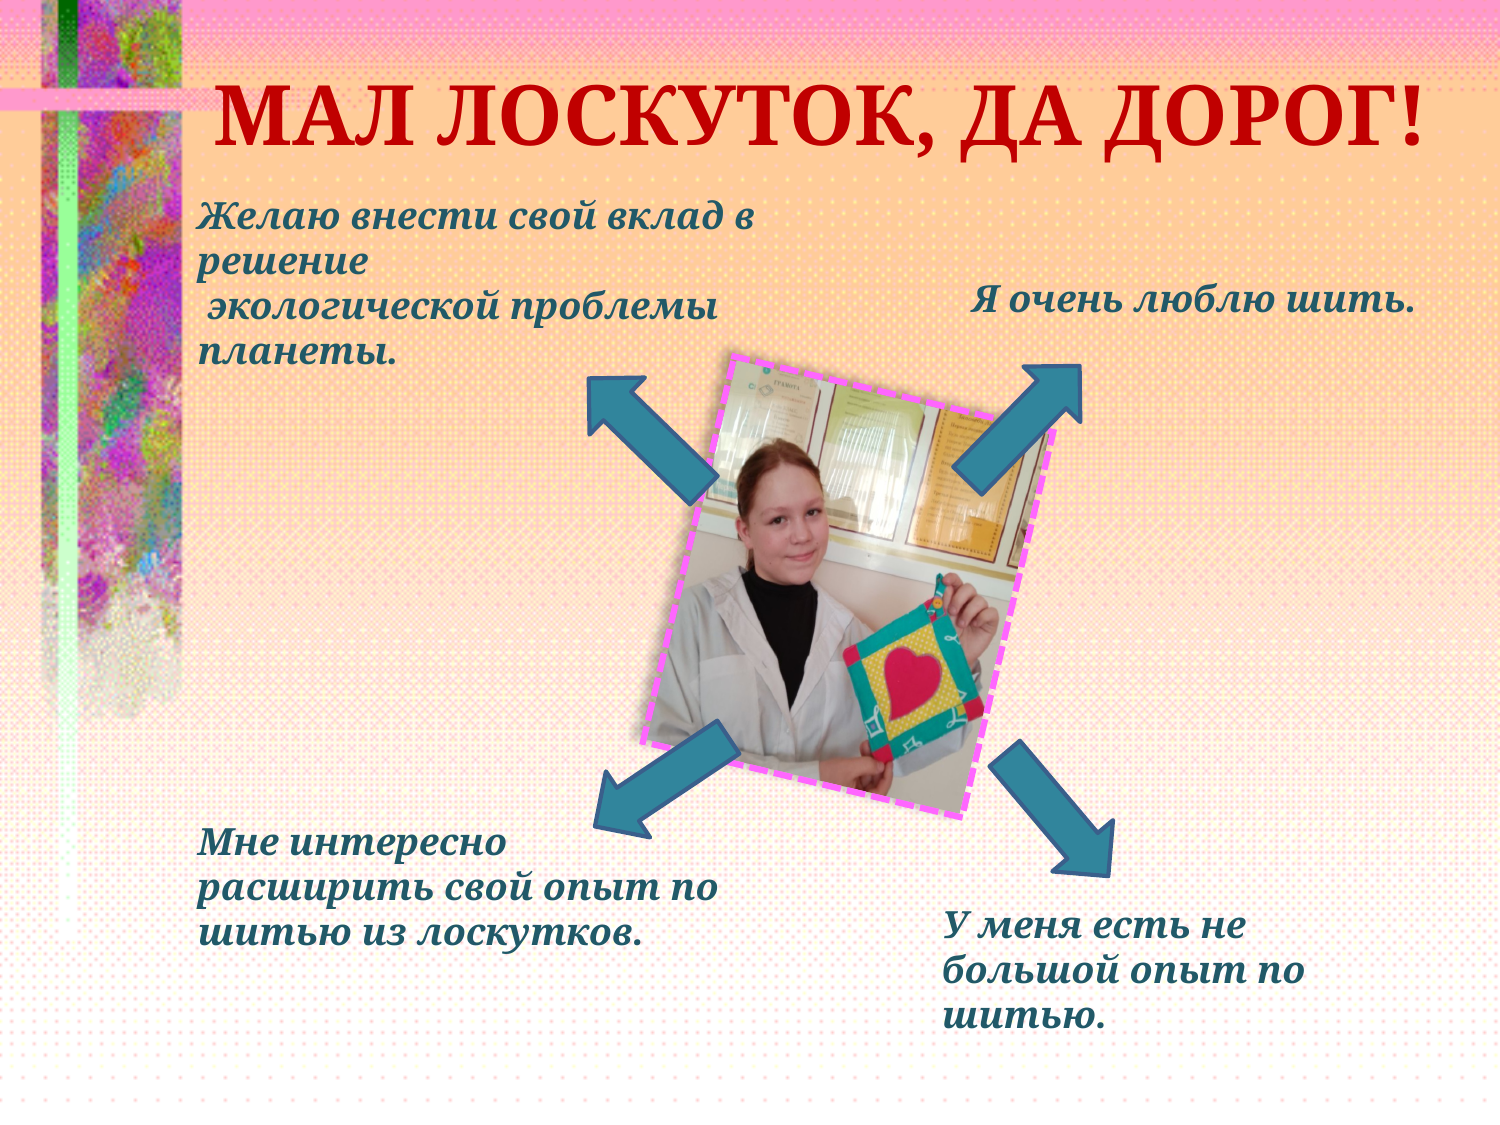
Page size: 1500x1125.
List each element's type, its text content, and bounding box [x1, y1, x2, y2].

text_box [1014, 363, 1083, 465]
text_box [586, 380, 682, 500]
text_box Я очень люблю шить. [957, 267, 1433, 327]
text_box Желаю внести свой вклад в решение экологической проблемы планеты. [183, 184, 774, 380]
text_box Мне интересно расширить свой опыт по шитью из лоскутков. [183, 810, 750, 961]
text_box [596, 741, 690, 810]
text_box У меня есть не большой опыт по шитью. [927, 893, 1424, 1043]
picture [0, 0, 1500, 1125]
title Мал Лоскуток, да дорог! [194, 54, 1447, 256]
text_box [1006, 738, 1116, 879]
